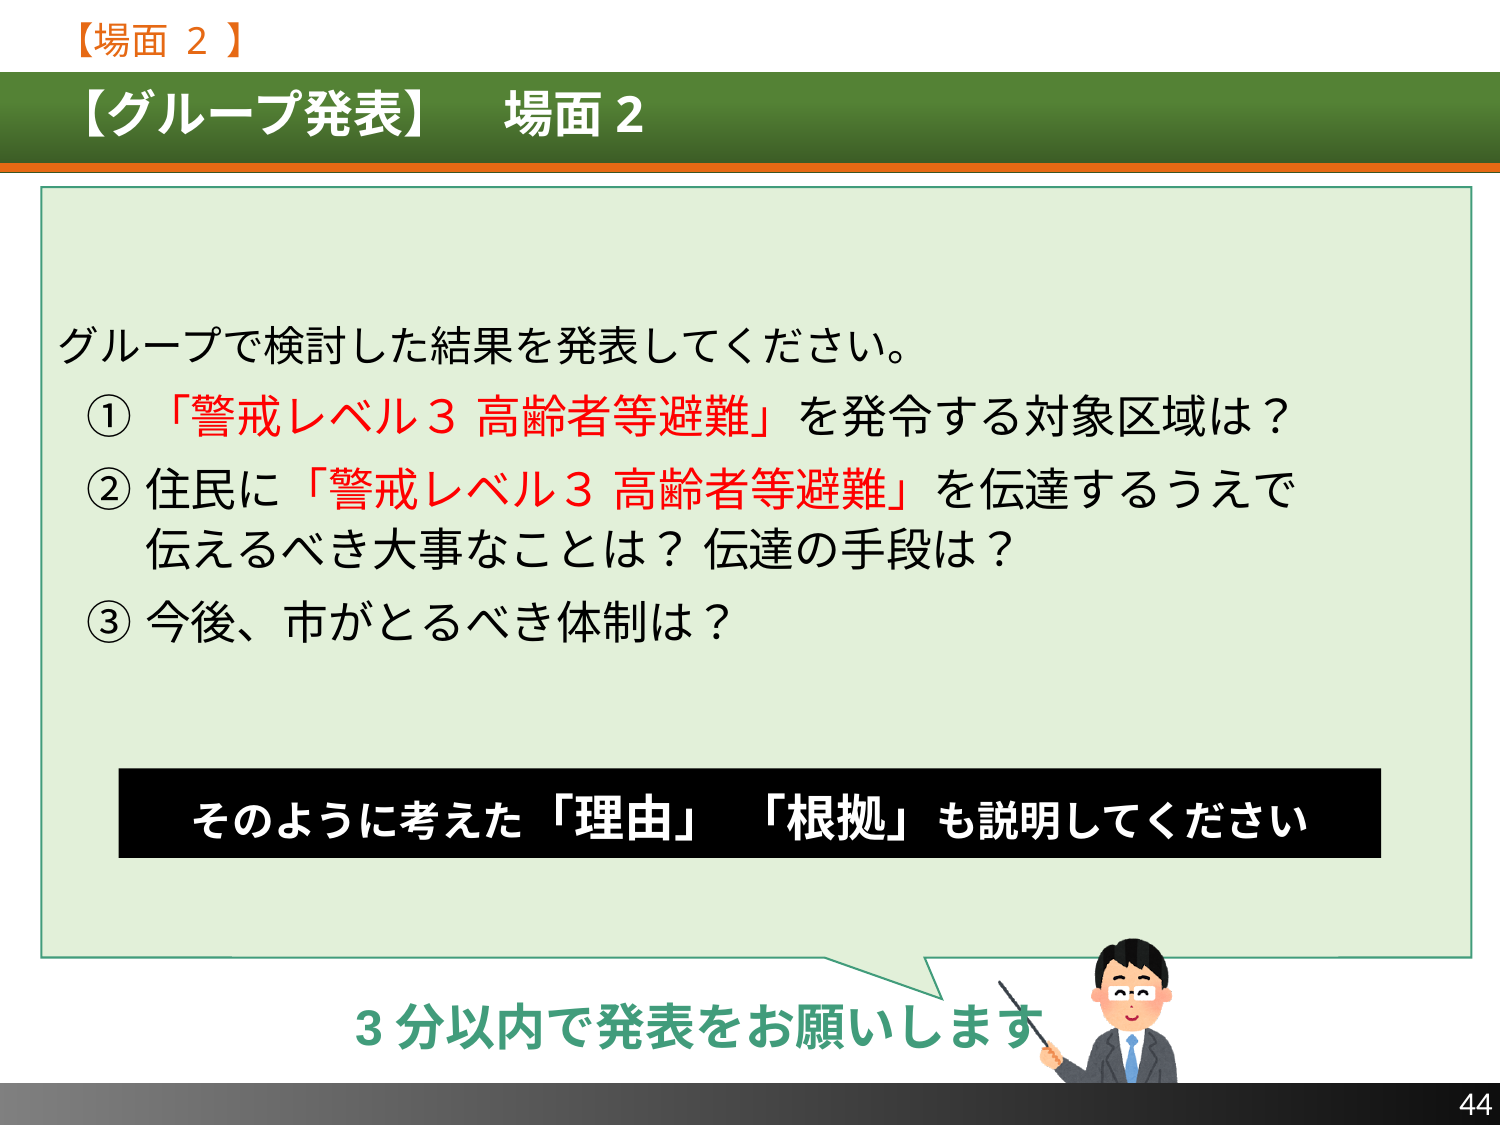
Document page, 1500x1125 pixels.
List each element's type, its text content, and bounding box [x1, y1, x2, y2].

text_box そのように考えた「理由」 「根拠」も説明してください [118, 768, 1382, 858]
title 【グループ発表】 場面2 [41, 60, 1336, 173]
picture [971, 928, 1212, 1083]
text_box [40, 186, 1473, 987]
list 【場面 2 】 [41, 14, 1336, 60]
slide_number 44 [1170, 1072, 1500, 1125]
text_box グループで検討した結果を発表してください。 「警戒レベル３ 高齢者等避難」を発令する対象区域は？ 住民に「警戒レベル３ 高齢者等避難」を伝達するうえで 伝えるべき大事なことは？ 伝達の手段は？ 今後、市がとるべき体制は？ [42, 307, 1473, 657]
text_box 3分以内で発表をお願いします [340, 987, 971, 1063]
